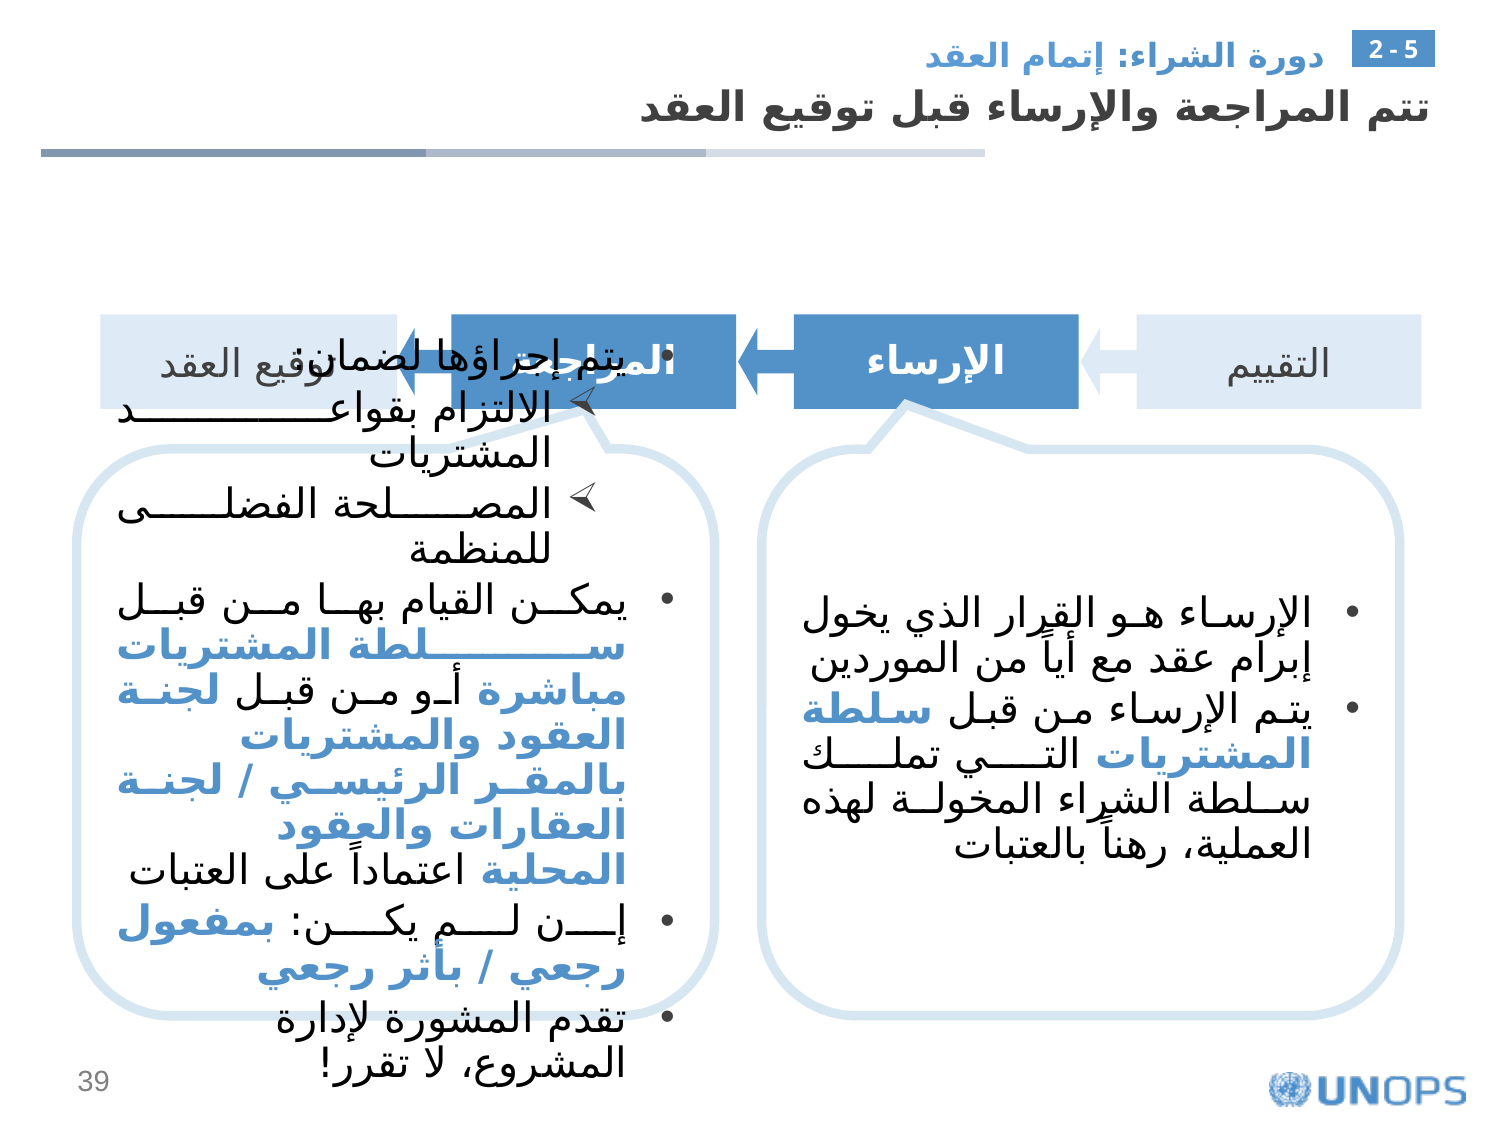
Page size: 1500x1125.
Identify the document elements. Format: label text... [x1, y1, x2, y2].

text_box دورة الشراء: إتمام العقد [537, 30, 1340, 79]
text_box المراجعة [398, 314, 737, 409]
text_box الإرساء هو القرار الذي يخول إبرام عقد مع أياً من الموردين يتم الإرساء من قبل سلطة المشتريات التي تملك سلطة الشراء المخولة لهذه العملية، رهناً بالعتبات [761, 403, 1401, 1017]
text_box التقييم [1079, 313, 1423, 410]
text_box توقيع العقد [99, 313, 398, 410]
text_box الإرساء [738, 314, 1079, 409]
subtitle تتم المراجعة والإرساء قبل توقيع العقد [159, 78, 1447, 138]
text_box يتم إجراؤها لضمان: الالتزام بقواعد المشتريات المصلحة الفضلى للمنظمة يمكن القيام بها من قبل سلطة المشتريات مباشرة أو من قبل لجنة العقود والمشتريات بالمقر الرئيسي / لجنة العقارات والعقود المحلية اعتماداً على العتبات إن لم يكن: بمفعول رجعي / بأثر رجعي تقدم المشورة لإدارة المشروع، لا تقرر! [76, 409, 716, 1017]
picture [1269, 1072, 1466, 1107]
text_box 2 - 5 [1352, 30, 1435, 67]
